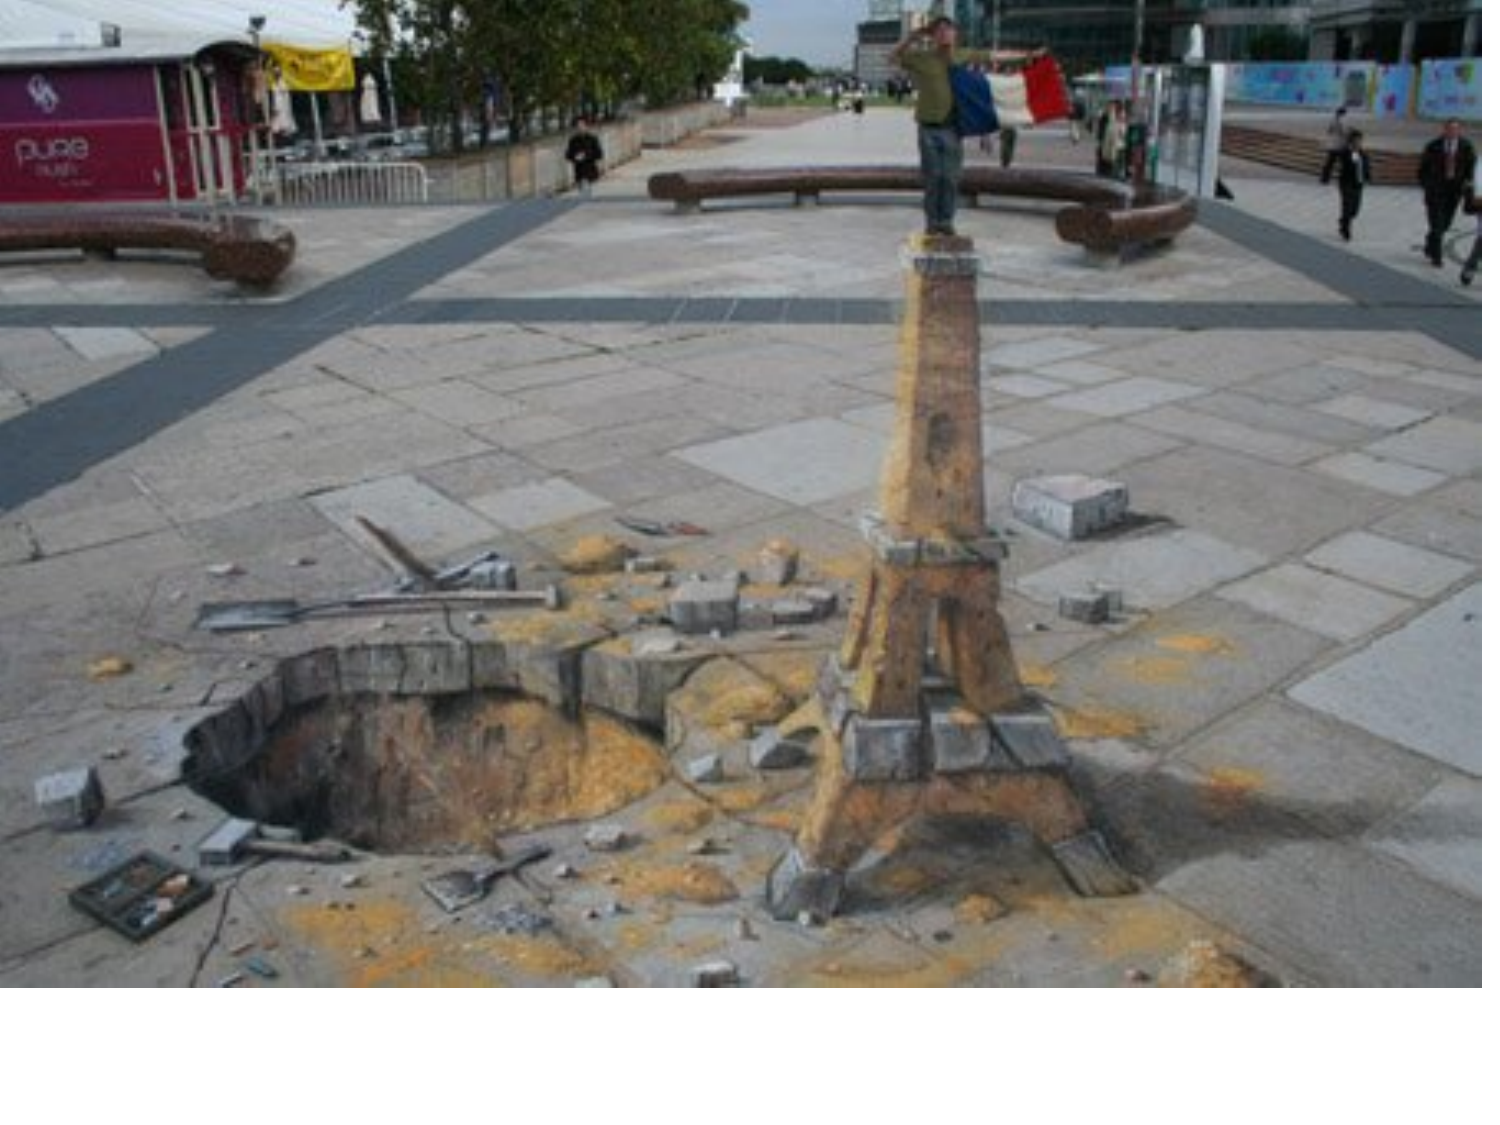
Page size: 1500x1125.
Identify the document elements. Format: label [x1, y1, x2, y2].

picture [0, 0, 1482, 988]
